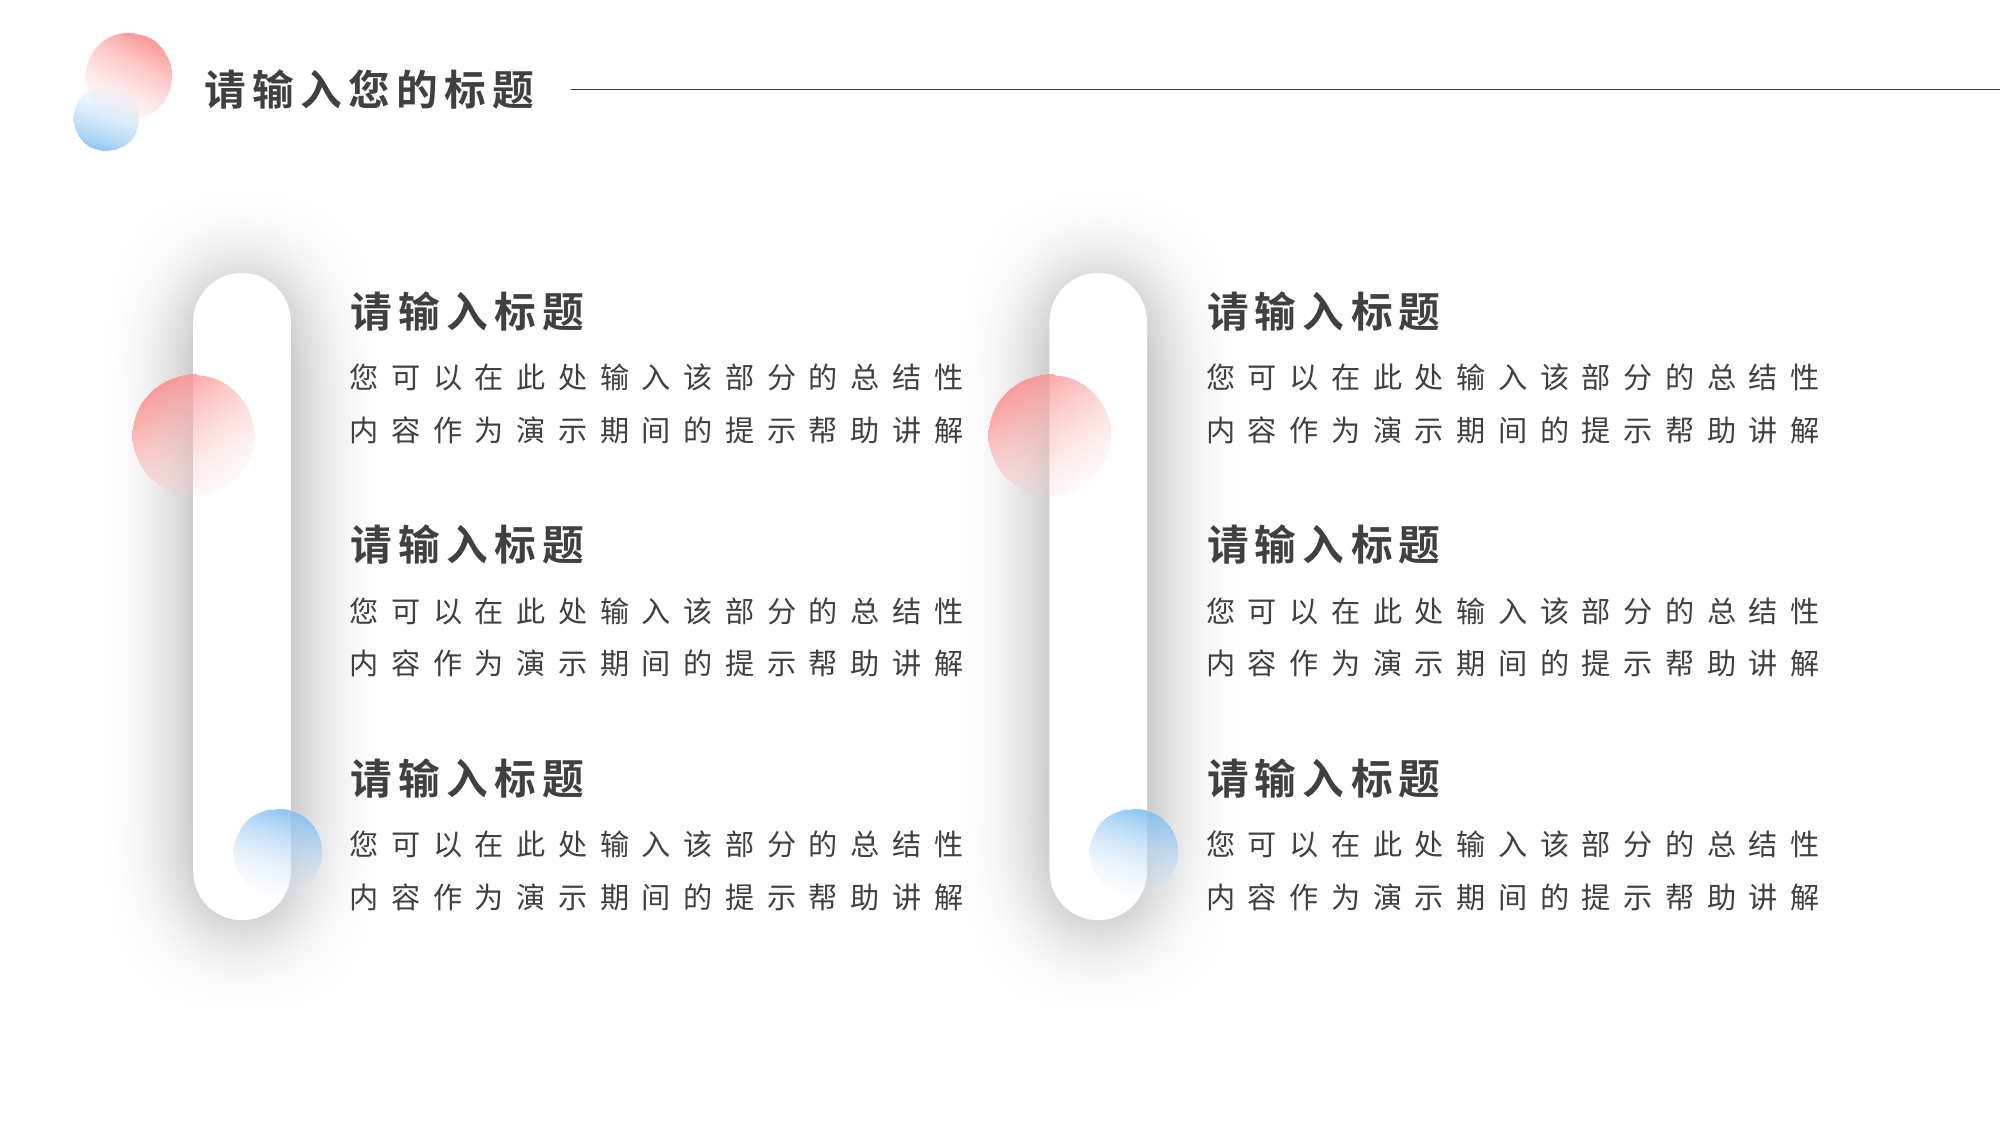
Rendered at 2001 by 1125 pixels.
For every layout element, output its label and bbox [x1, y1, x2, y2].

text_box [1187, 277, 1855, 450]
text_box [192, 272, 292, 922]
text_box [1187, 745, 1855, 917]
text_box [232, 807, 323, 897]
text_box [1088, 807, 1179, 897]
text_box [331, 277, 999, 450]
text_box [331, 511, 999, 684]
text_box [131, 373, 255, 497]
text_box [989, 373, 1112, 497]
text_box [331, 745, 999, 917]
text_box [1048, 272, 1149, 922]
text_box [1187, 511, 1855, 684]
